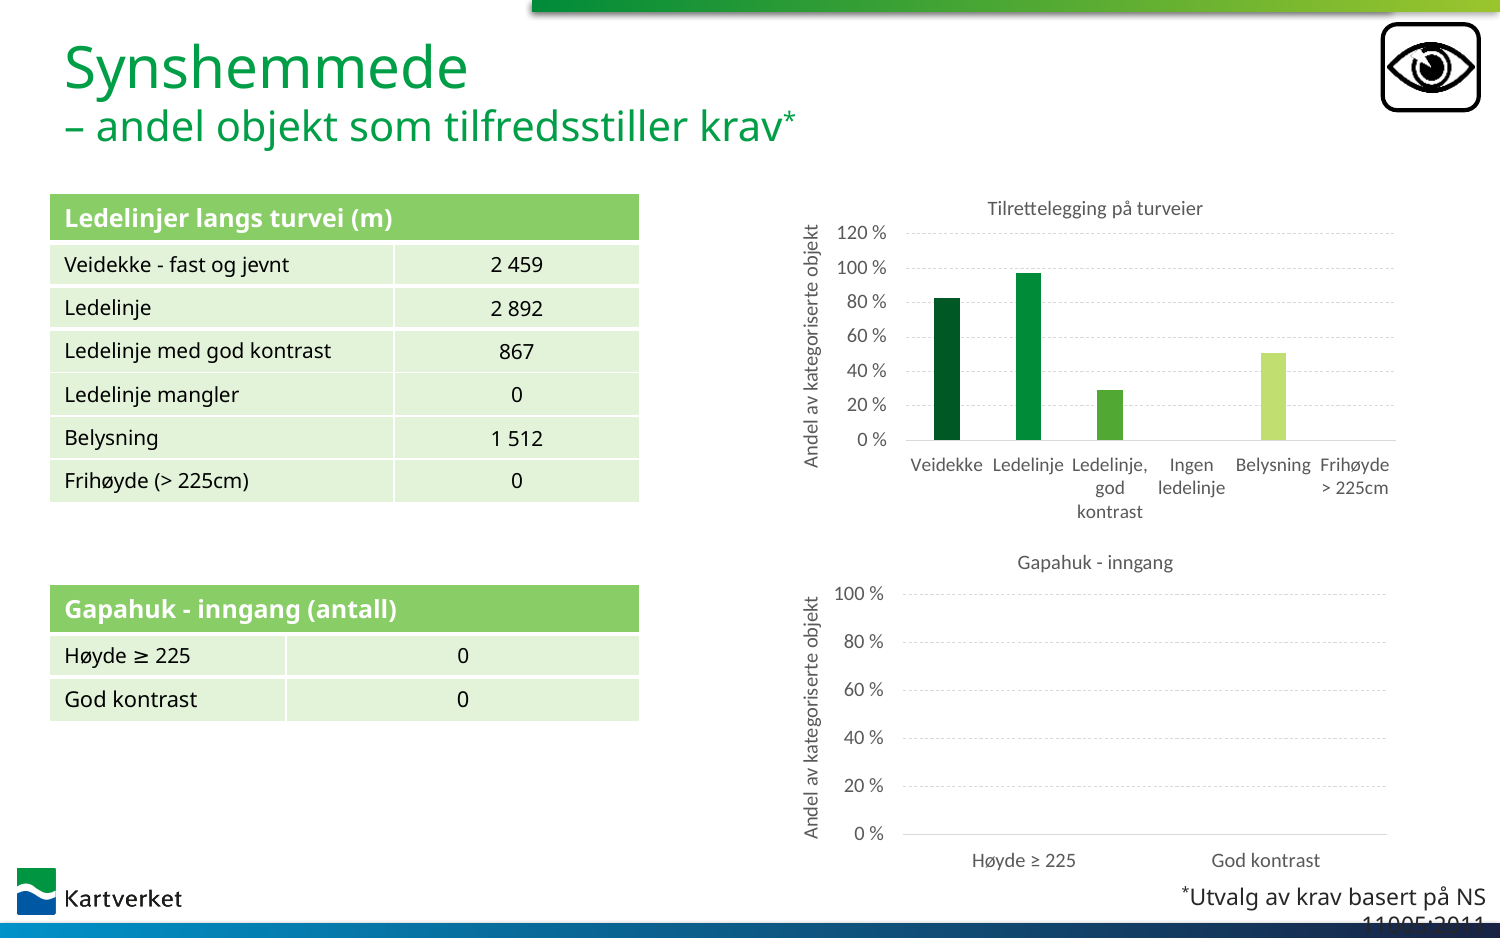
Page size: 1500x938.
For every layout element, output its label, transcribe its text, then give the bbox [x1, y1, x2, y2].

table_cell Belysning [50, 417, 393, 458]
table_cell Ledelinje med god kontrast [50, 331, 393, 372]
table_cell Veidekke - fast og jevnt [50, 245, 393, 284]
table_cell 0 [395, 460, 639, 502]
text_box Synshemmede – andel objekt som tilfredsstiller krav* [49, 24, 1431, 158]
table_cell Ledelinje mangler [50, 373, 393, 415]
table_header Gapahuk - inngang (antall) [50, 585, 639, 632]
table_cell 2 892 [395, 288, 639, 327]
table_cell God kontrast [50, 679, 285, 721]
table_cell 0 [287, 636, 639, 675]
picture [791, 187, 1400, 526]
table_cell Høyde ≥ 225 [50, 636, 285, 675]
table_cell Frihøyde (> 225cm) [50, 460, 393, 502]
table_cell Ledelinje [50, 288, 393, 327]
table_cell 2 459 [395, 245, 639, 284]
text_box *Utvalg av krav basert på NS 11005:2011 [1068, 873, 1500, 938]
table_cell 1 512 [395, 417, 639, 458]
table_cell 0 [395, 373, 639, 415]
table_cell 0 [287, 679, 639, 721]
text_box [1382, 24, 1480, 111]
picture [791, 541, 1400, 880]
table_header Ledelinjer langs turvei (m) [50, 194, 639, 240]
table_cell 867 [395, 331, 639, 372]
